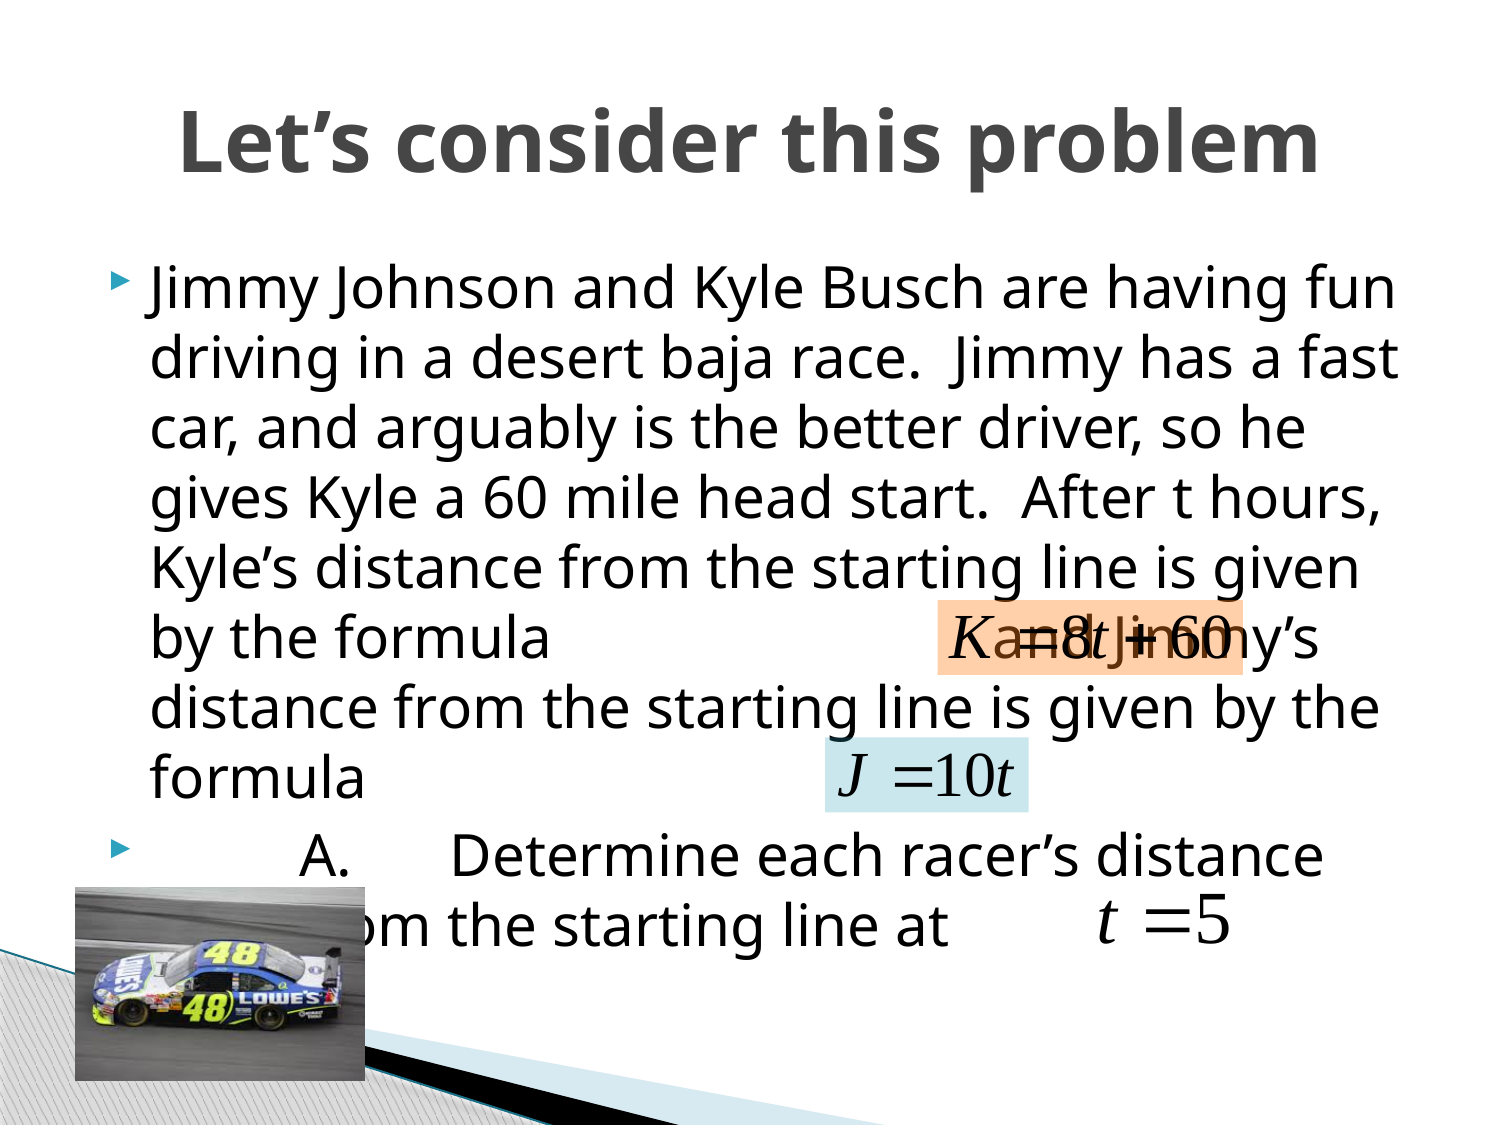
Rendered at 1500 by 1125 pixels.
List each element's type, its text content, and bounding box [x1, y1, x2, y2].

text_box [824, 737, 1029, 813]
title Let’s consider this problem [75, 45, 1425, 233]
picture [74, 887, 366, 1081]
list Jimmy Johnson and Kyle Busch are having fun driving in a desert baja race. Jimmy has a fast car, and arguably is the better driver, so he gives Kyle a 60 mile head start. After t hours, Kyle’s distance from the starting line is given by the formula and Jimmy’s distance from the starting line is given by the formula A. Determine each racer’s distance from the starting line at [75, 243, 1450, 1088]
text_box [1087, 874, 1244, 963]
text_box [937, 599, 1244, 676]
